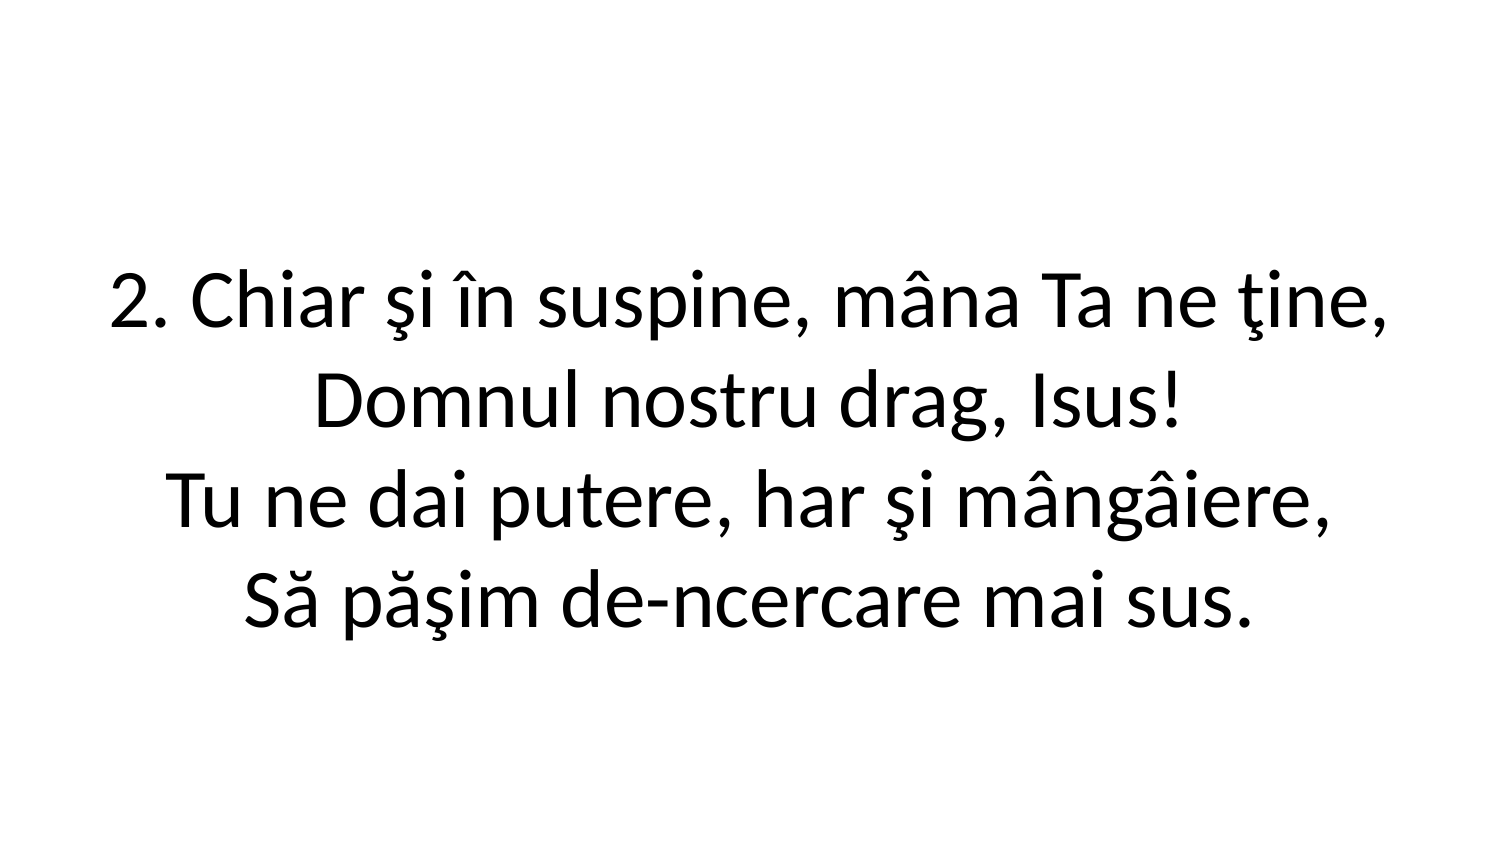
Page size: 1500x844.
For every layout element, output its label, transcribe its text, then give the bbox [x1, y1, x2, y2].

text_box 2. Chiar şi în suspine, mâna Ta ne ţine, Domnul nostru drag, Isus! Tu ne dai putere, har şi mângâiere, Să păşim de-ncercare mai sus. [93, 192, 1407, 652]
